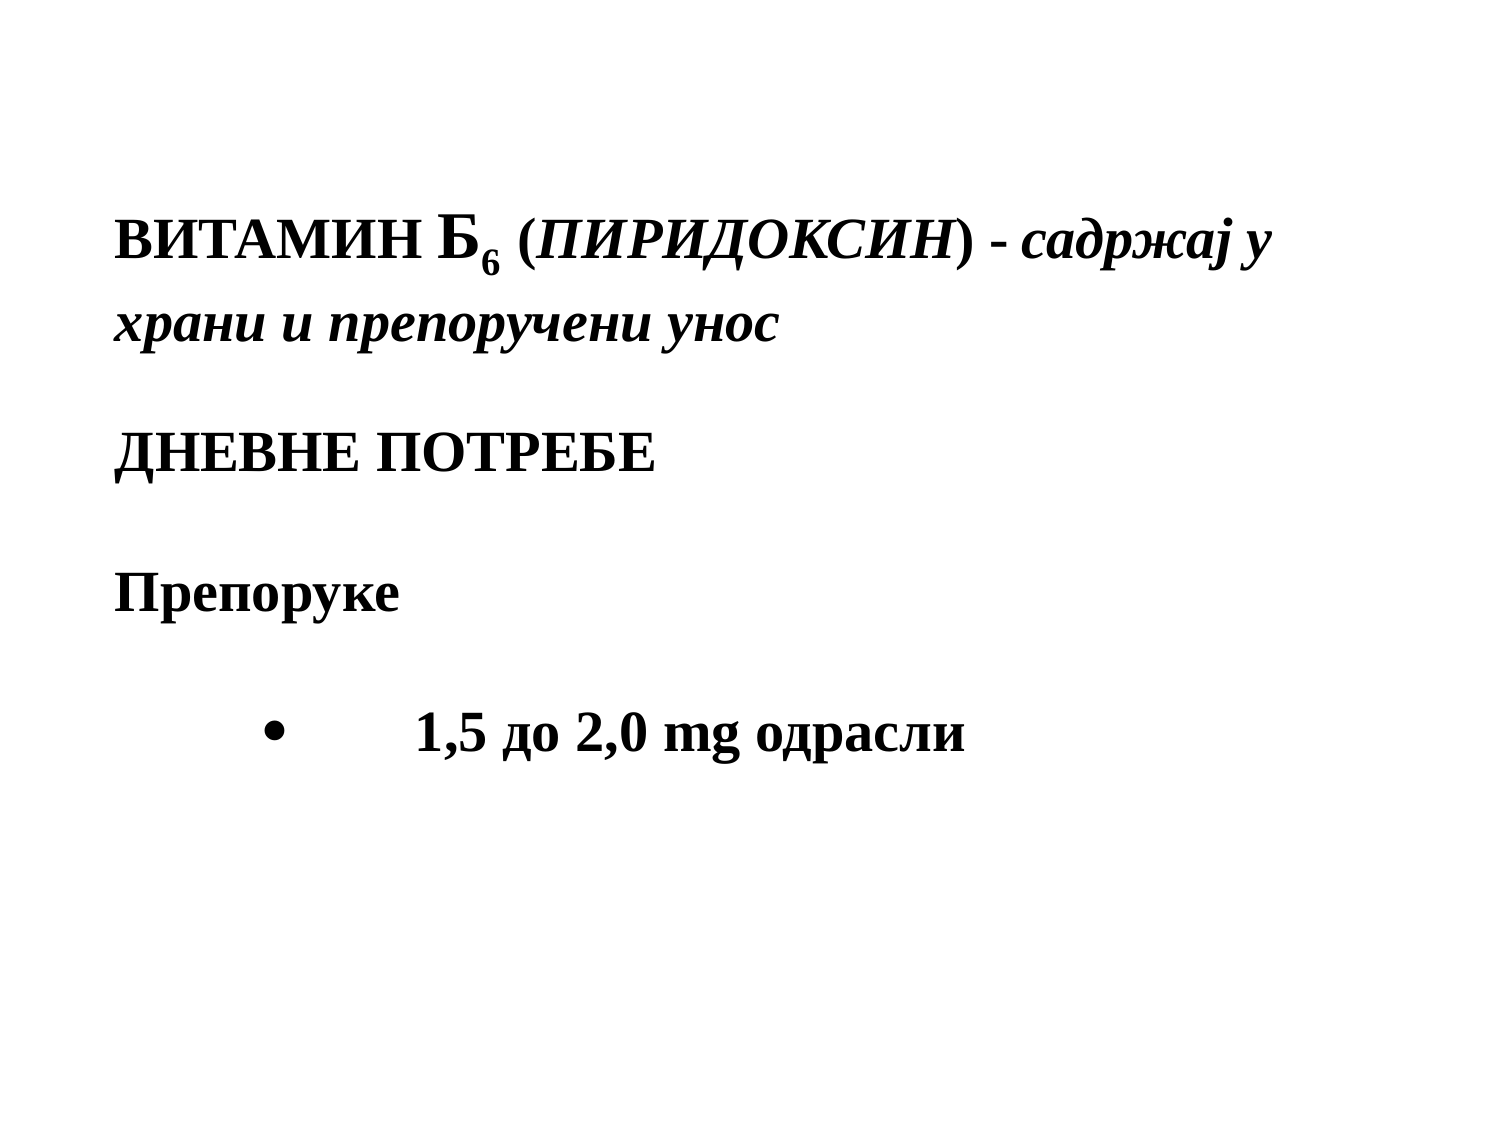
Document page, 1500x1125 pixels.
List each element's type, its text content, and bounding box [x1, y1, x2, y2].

text_box ВИТАМИН Б6 (ПИРИДОКСИН) - садржај у храни и препоручени унос ДНЕВНЕ ПОТРЕБЕ Препоруке · 1,5 до 2,0 mg одрасли [100, 184, 1363, 771]
